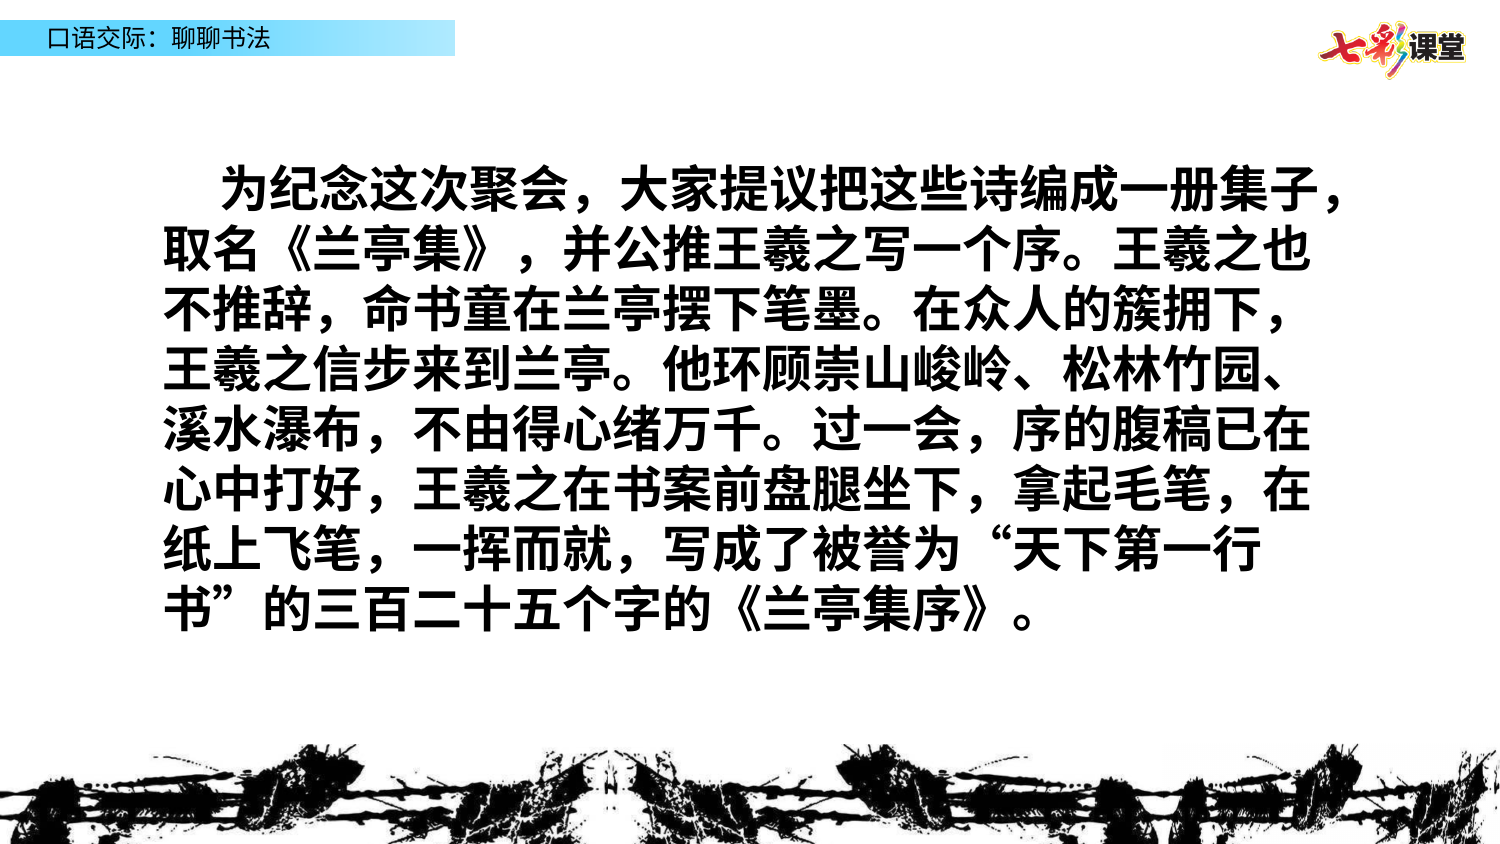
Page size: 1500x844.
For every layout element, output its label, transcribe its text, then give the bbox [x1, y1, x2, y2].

text_box 为纪念这次聚会，大家提议把这些诗编成一册集子，取名《兰亭集》，并公推王羲之写一个序。王羲之也不推辞，命书童在兰亭摆下笔墨。在众人的簇拥下，王羲之信步来到兰亭。他环顾崇山峻岭、松林竹园、溪水瀑布，不由得心绪万千。过一会，序的腹稿已在心中打好，王羲之在书案前盘腿坐下，拿起毛笔，在纸上飞笔，一挥而就，写成了被誉为“天下第一行书”的三百二十五个字的《兰亭集序》。 [147, 150, 1353, 645]
picture [1316, 20, 1468, 80]
picture [1163, 744, 1500, 844]
picture [0, 744, 1162, 844]
